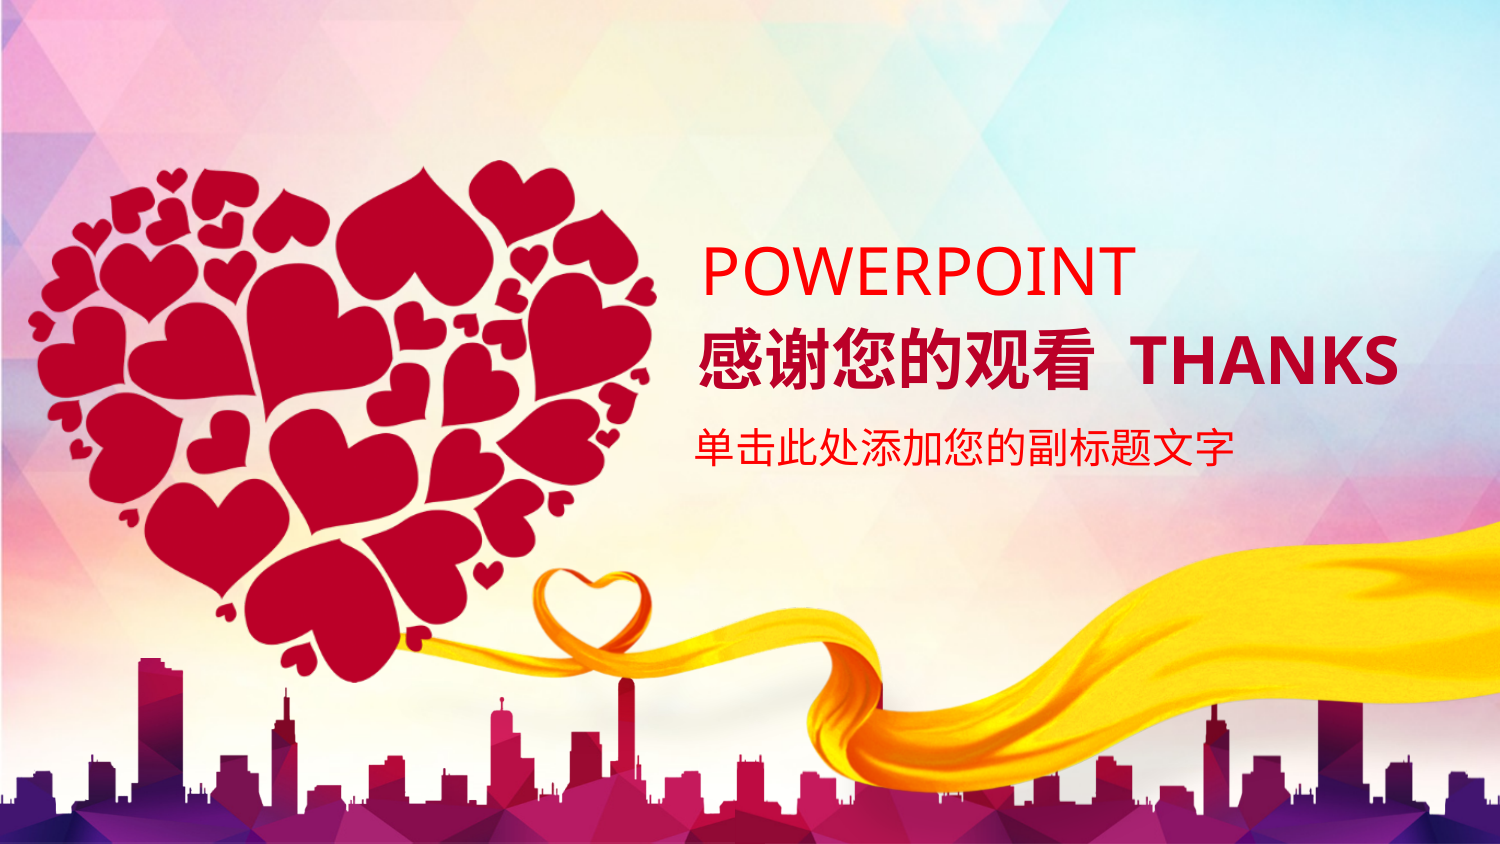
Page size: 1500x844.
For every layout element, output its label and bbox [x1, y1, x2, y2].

picture [0, 0, 1500, 844]
text_box [0, 658, 364, 844]
